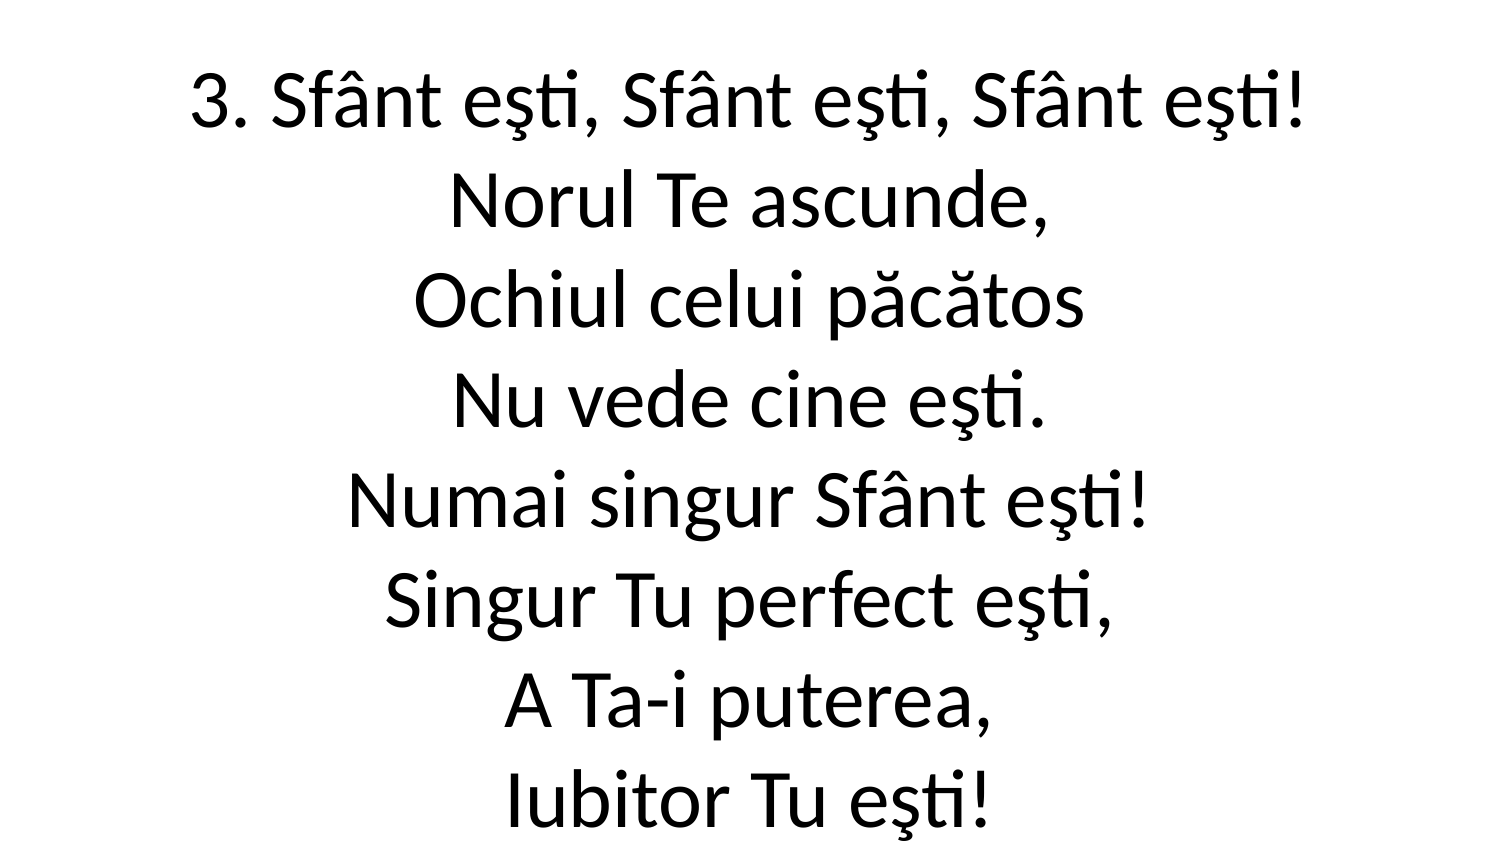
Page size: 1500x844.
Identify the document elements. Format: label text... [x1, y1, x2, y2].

text_box 3. Sfânt eşti, Sfânt eşti, Sfânt eşti! Norul Te ascunde, Ochiul celui păcătos Nu vede cine eşti. Numai singur Sfânt eşti! Singur Tu perfect eşti, A Ta-i puterea, Iubitor Tu eşti! [173, 0, 1327, 844]
